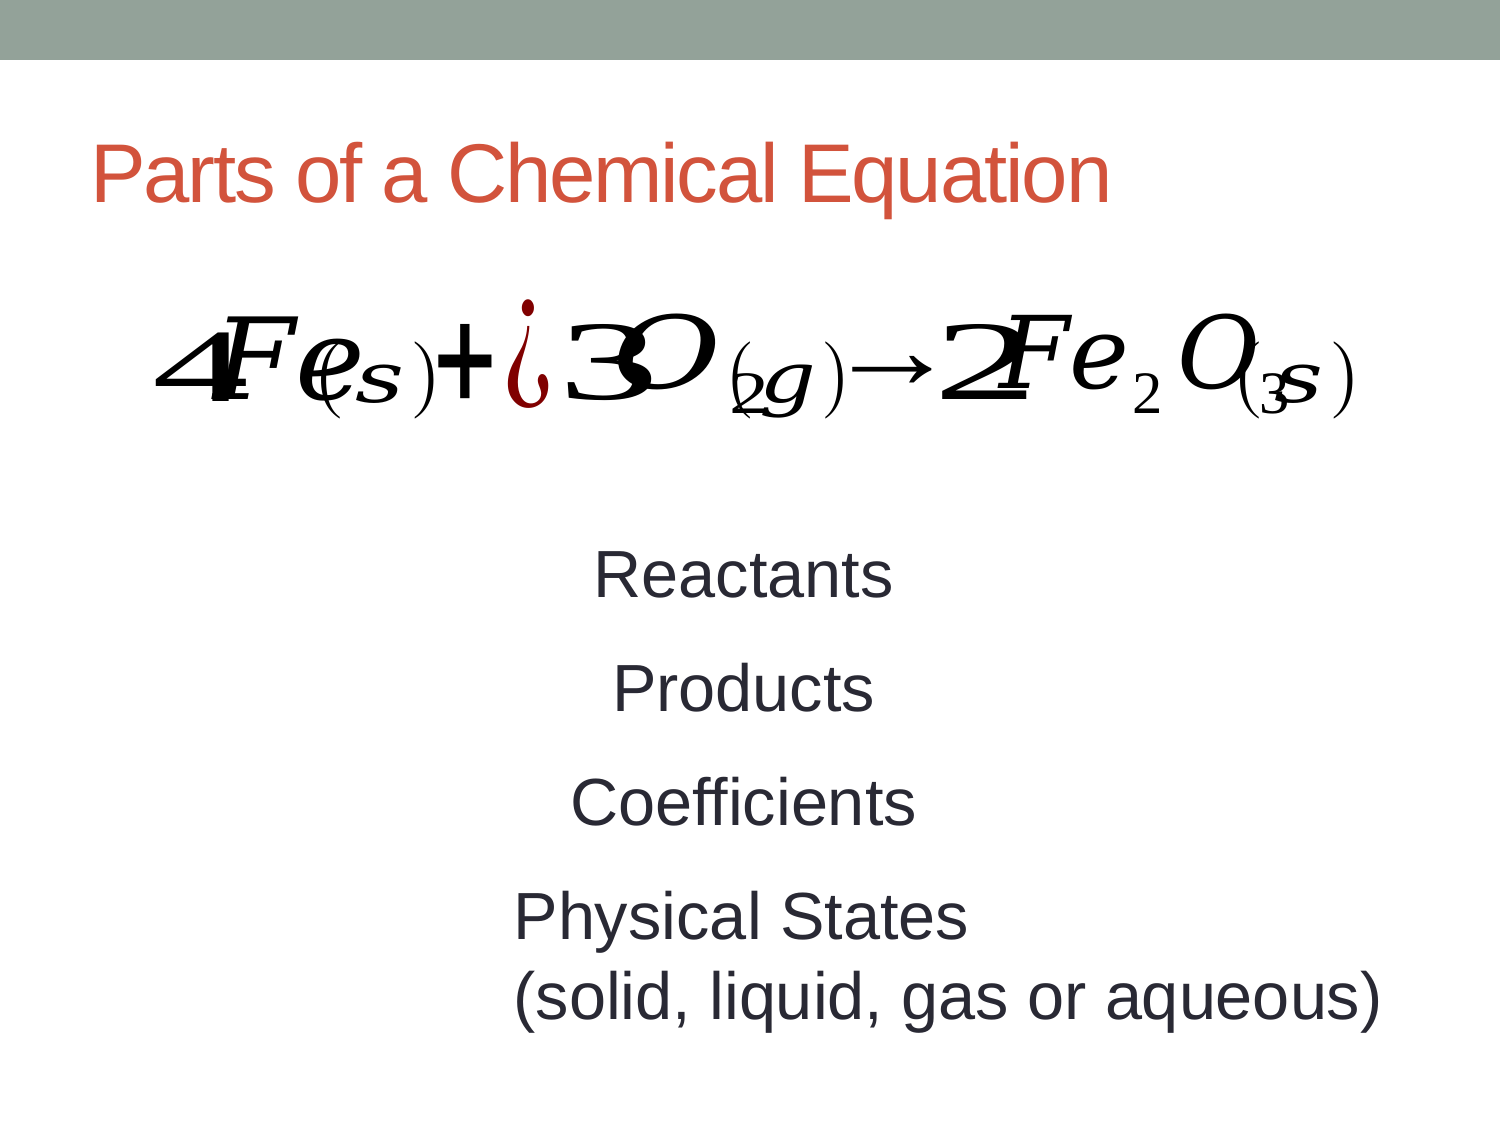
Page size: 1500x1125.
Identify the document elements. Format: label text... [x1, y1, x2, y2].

text_box Coefficients [555, 751, 933, 847]
title Parts of a Chemical Equation [75, 87, 1425, 250]
text_box Reactants [578, 523, 909, 619]
text_box Physical States (solid, liquid, gas or aqueous) [498, 865, 1400, 1041]
text_box Products [597, 637, 891, 733]
